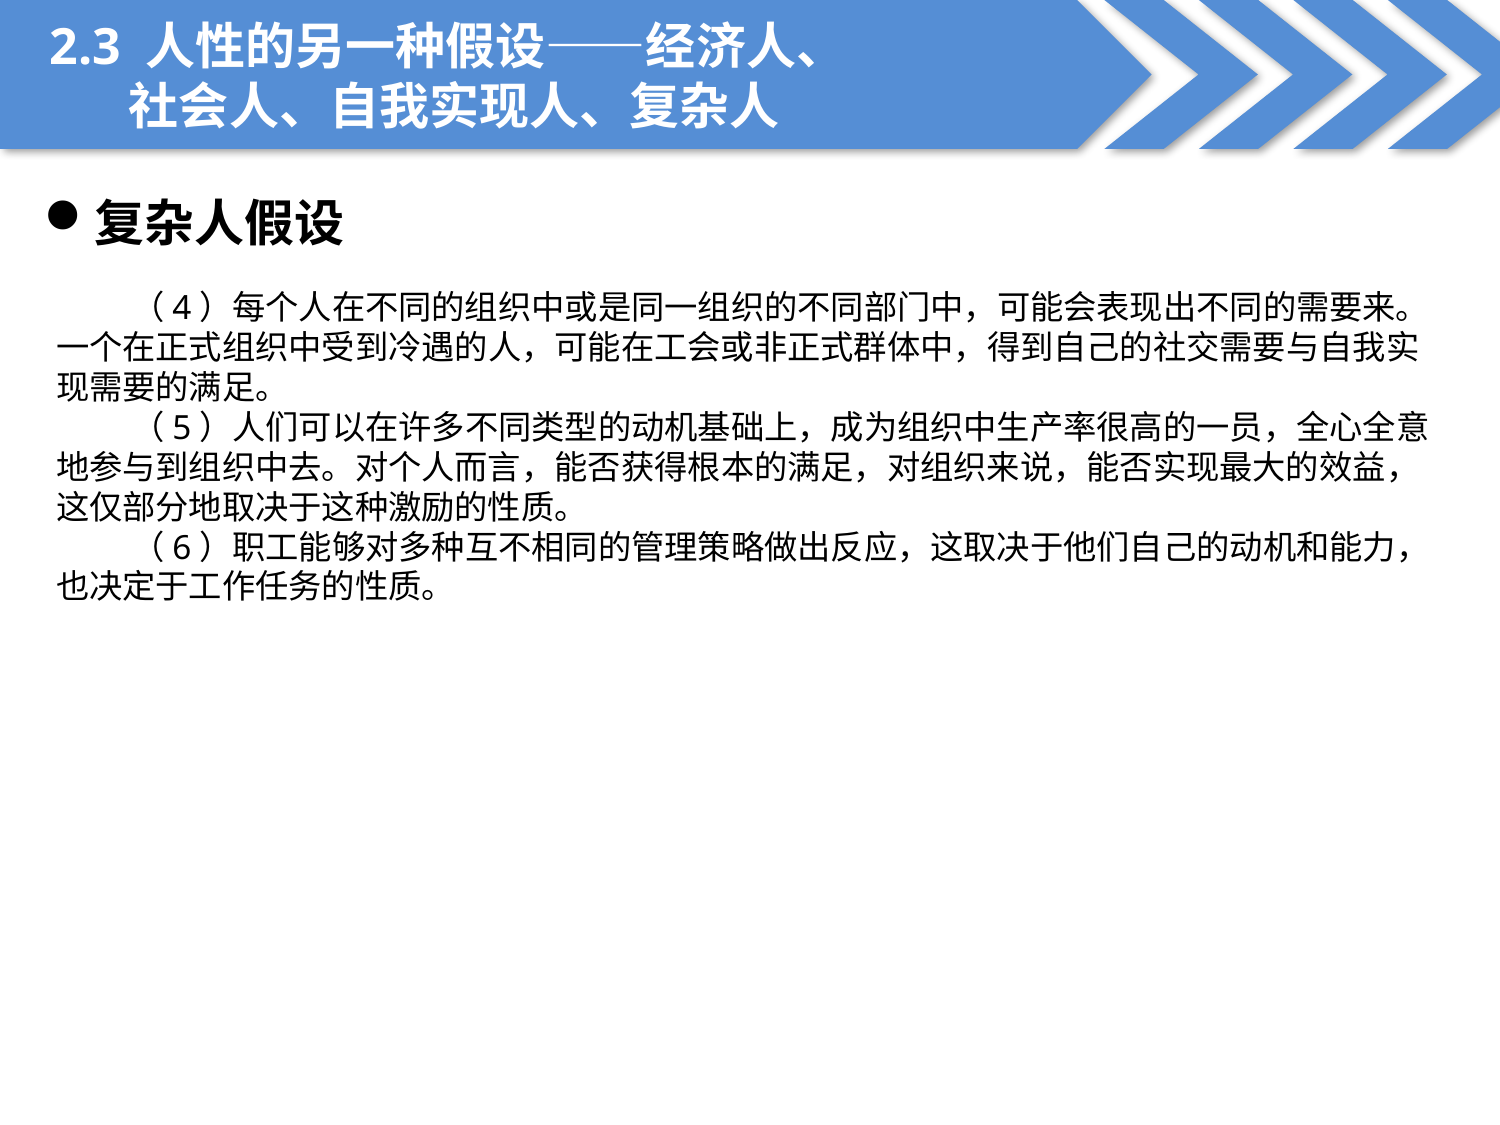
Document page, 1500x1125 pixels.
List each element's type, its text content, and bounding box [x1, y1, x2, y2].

text_box 复杂人假设 [29, 184, 455, 260]
text_box （4）每个人在不同的组织中或是同一组织的不同部门中，可能会表现出不同的需要来。一个在正式组织中受到冷遇的人，可能在工会或非正式群体中，得到自己的社交需要与自我实现需要的满足。 （5）人们可以在许多不同类型的动机基础上，成为组织中生产率很高的一员，全心全意地参与到组织中去。对个人而言，能否获得根本的满足，对组织来说，能否实现最大的效益，这仅部分地取决于这种激励的性质。 （6）职工能够对多种互不相同的管理策略做出反应，这取决于他们自己的动机和能力，也决定于工作任务的性质。 [41, 278, 1459, 613]
text_box 2.3 人性的另一种假设——经济人、 社会人、自我实现人、复杂人 [34, 7, 861, 142]
